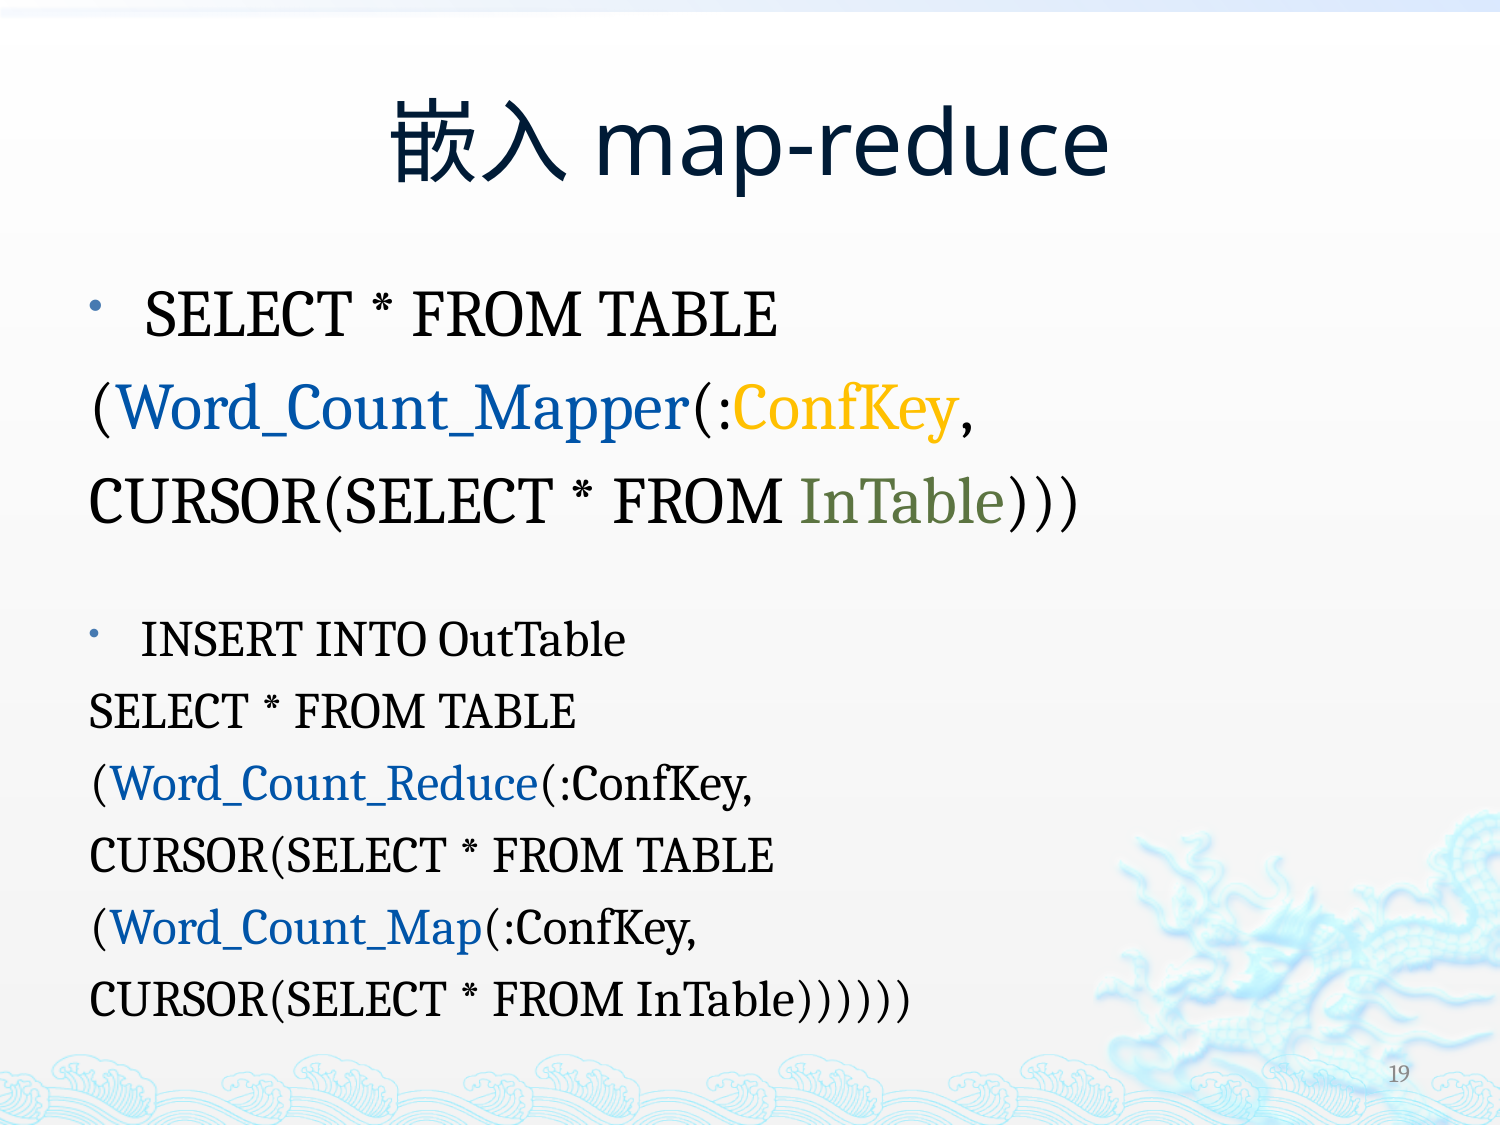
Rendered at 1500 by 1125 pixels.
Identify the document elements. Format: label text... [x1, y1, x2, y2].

list SELECT * FROM TABLE (Word_Count_Mapper(:ConfKey, CURSOR(SELECT * FROM InTable))) [75, 262, 1425, 575]
title 嵌入map-reduce [75, 45, 1425, 233]
text_box INSERT INTO OutTable SELECT * FROM TABLE (Word_Count_Reduce(:ConfKey, CURSOR(SELECT * FROM TABLE (Word_Count_Map(:ConfKey, CURSOR(SELECT * FROM InTable)))))) [74, 597, 1425, 1035]
slide_number 19 [1074, 1042, 1425, 1103]
